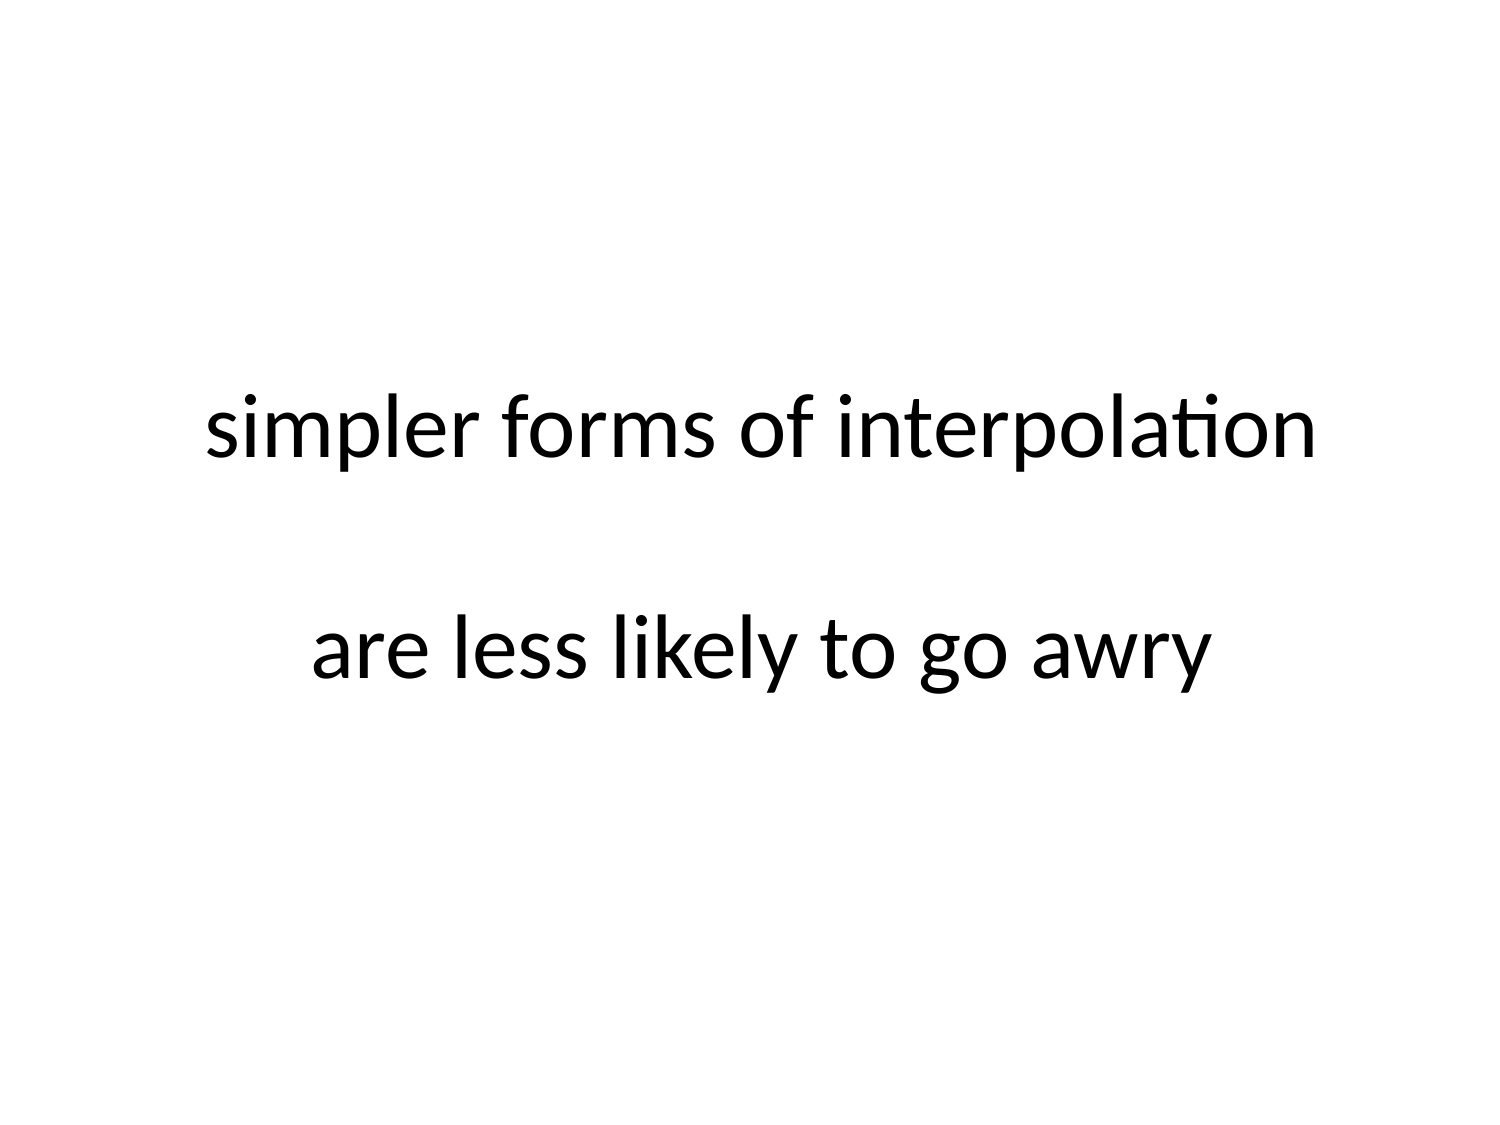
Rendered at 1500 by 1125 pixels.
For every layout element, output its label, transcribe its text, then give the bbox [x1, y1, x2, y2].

title simpler forms of interpolation are less likely to go awry [125, 200, 1400, 863]
